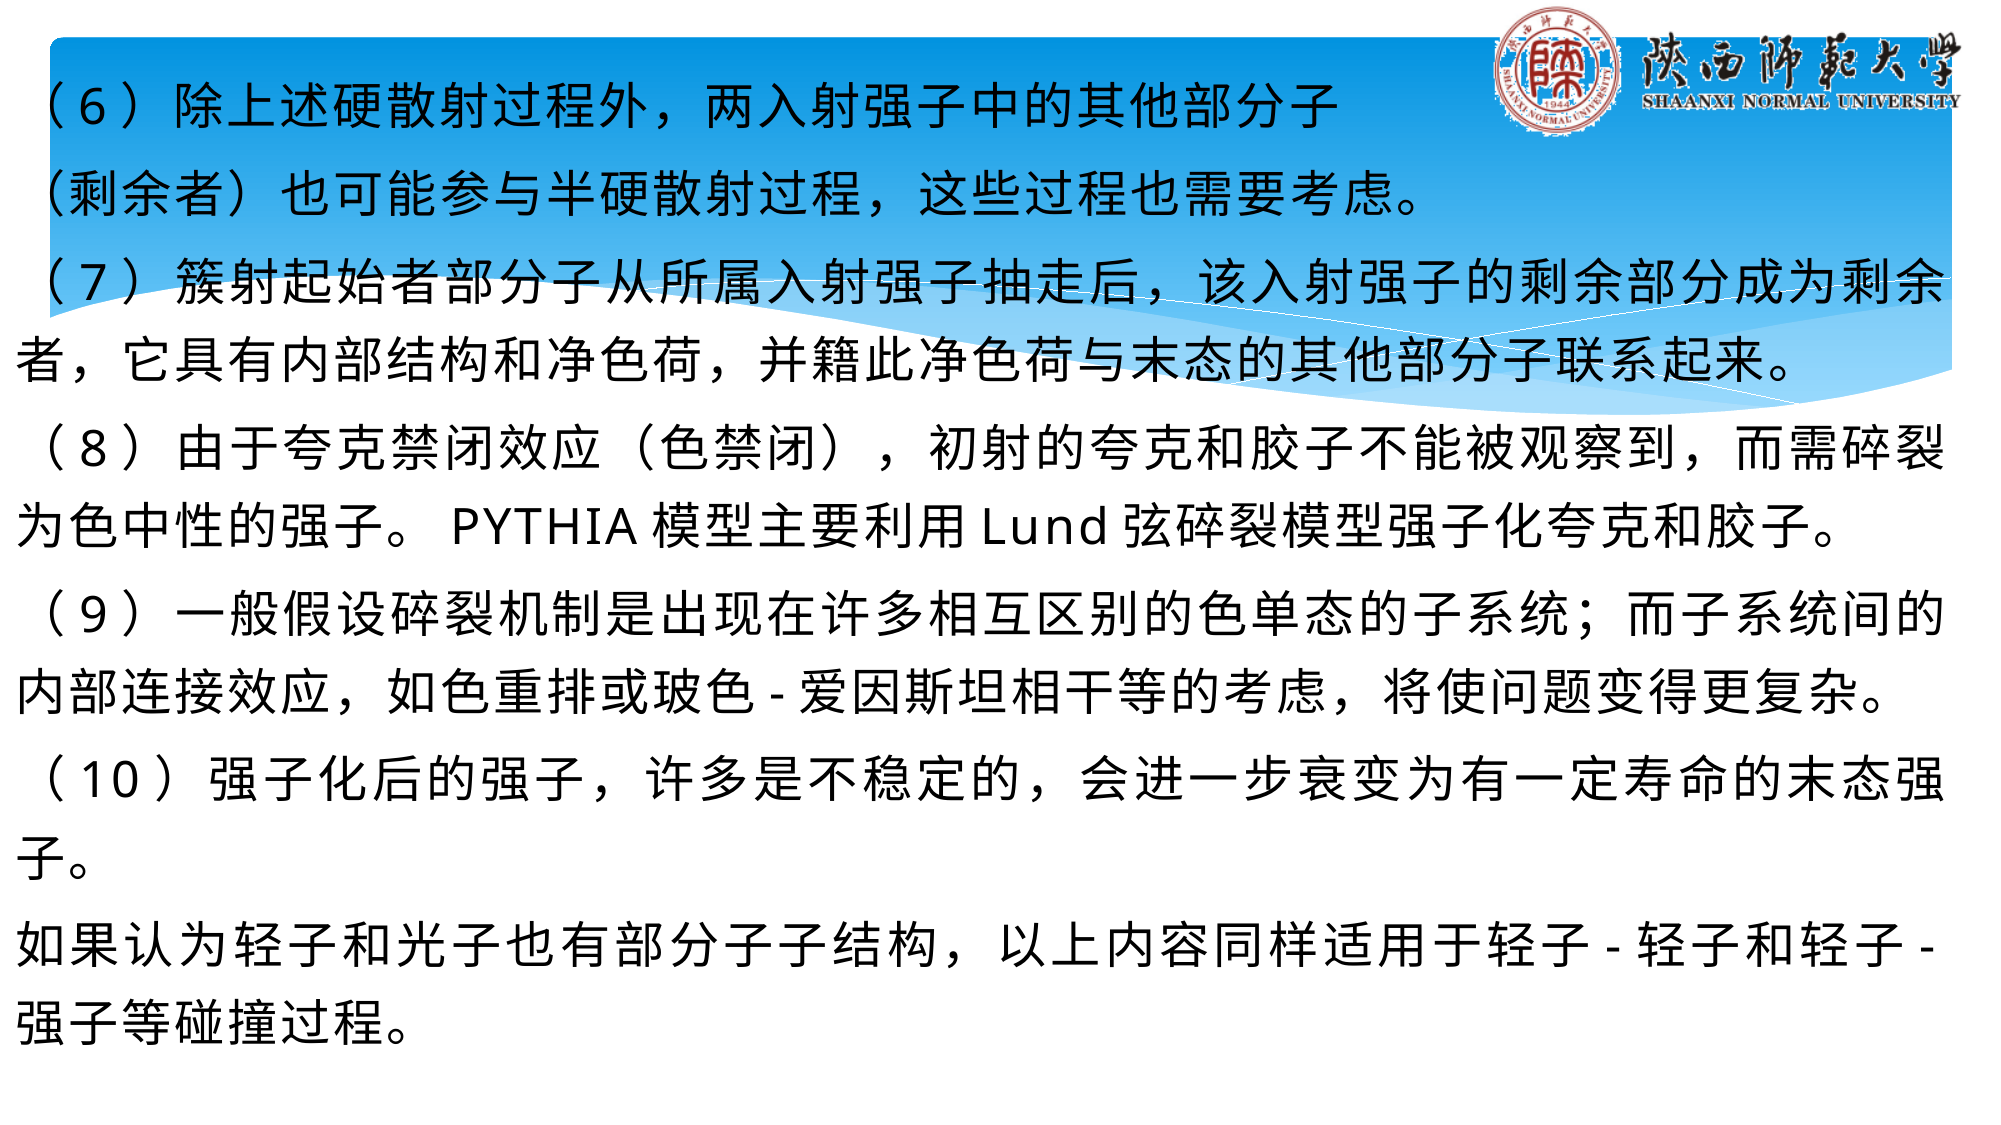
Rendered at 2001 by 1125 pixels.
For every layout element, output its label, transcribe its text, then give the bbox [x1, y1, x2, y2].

list （6）除上述硬散射过程外，两入射强子中的其他部分子 （剩余者）也可能参与半硬散射过程，这些过程也需要考虑。 （7）簇射起始者部分子从所属入射强子抽走后，该入射强子的剩余部分成为剩余者，它具有内部结构和净色荷，并籍此净色荷与末态的其他部分子联系起来。 （8）由于夸克禁闭效应（色禁闭），初射的夸克和胶子不能被观察到，而需碎裂为色中性的强子。PYTHIA模型主要利用Lund弦碎裂模型强子化夸克和胶子。 （9）一般假设碎裂机制是出现在许多相互区别的色单态的子系统；而子系统间的内部连接效应，如色重排或玻色-爱因斯坦相干等的考虑，将使问题变得更复杂。 （10）强子化后的强子，许多是不稳定的，会进一步衰变为有一定寿命的末态强子。 如果认为轻子和光子也有部分子子结构，以上内容同样适用于轻子-轻子和轻子-强子等碰撞过程。 [0, 0, 1964, 1125]
picture [1474, 0, 2000, 143]
